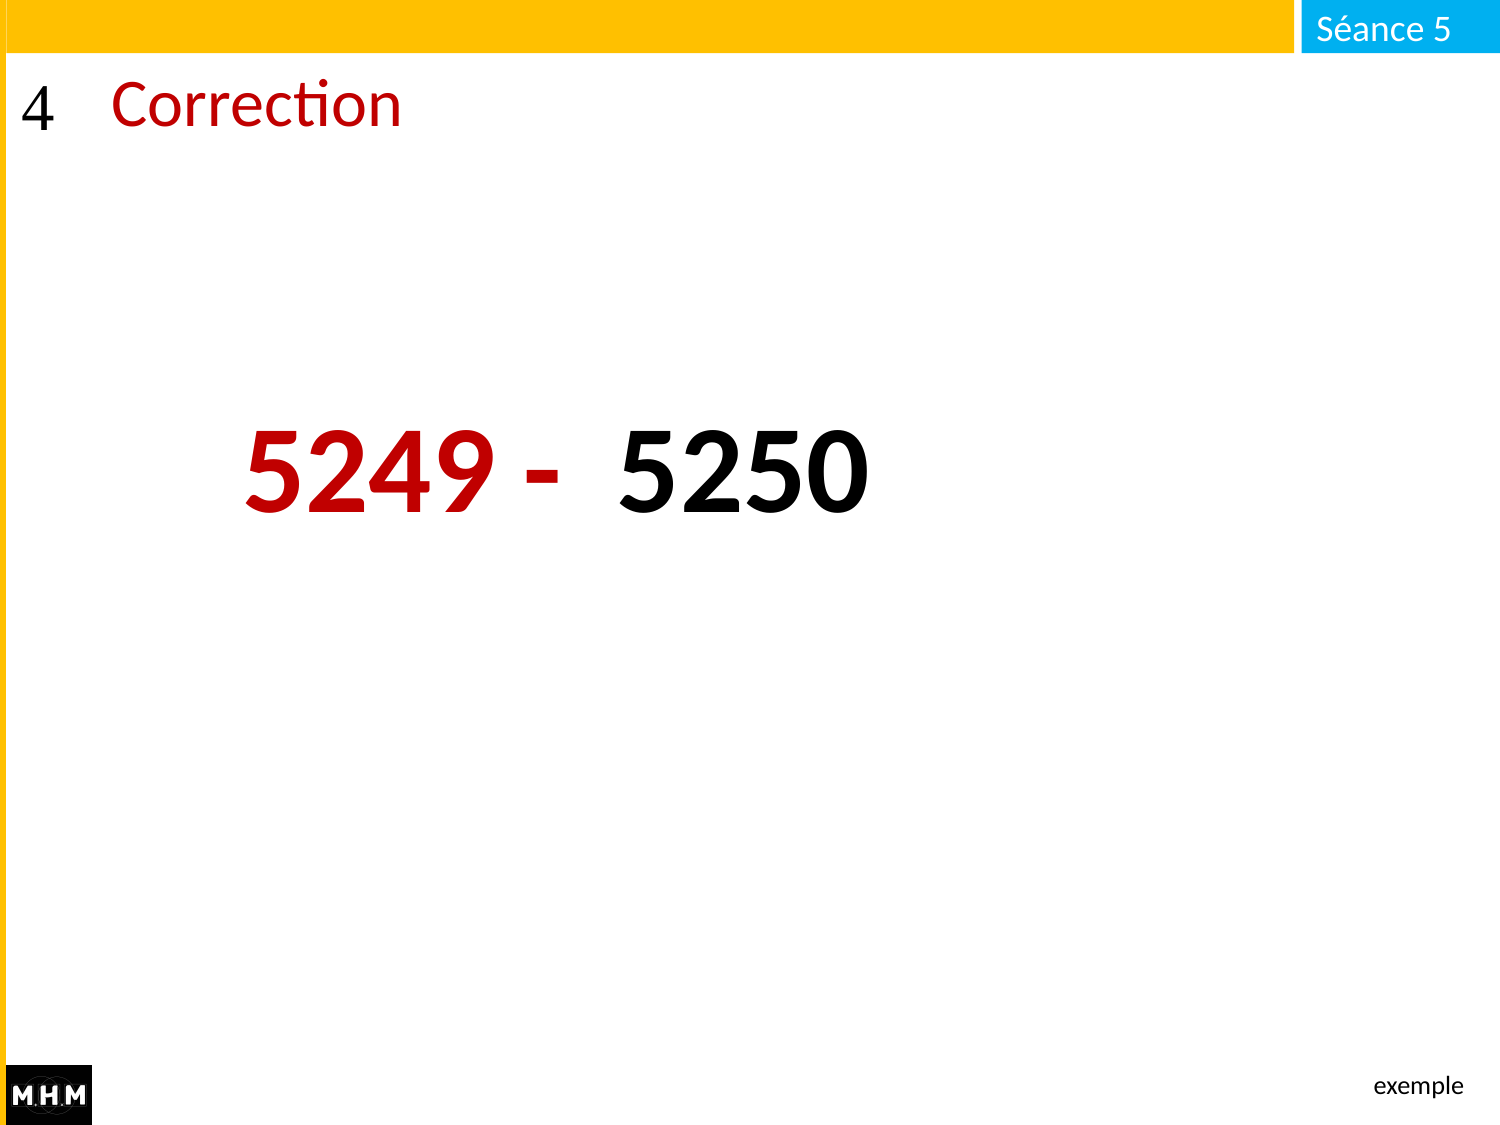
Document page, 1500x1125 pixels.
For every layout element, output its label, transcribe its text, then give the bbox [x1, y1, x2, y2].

text_box 5250 [532, 380, 955, 546]
text_box 5249 - [209, 380, 532, 546]
text_box exemple [1355, 1064, 1483, 1125]
title Correction [96, 60, 1391, 150]
picture [6, 1065, 92, 1125]
